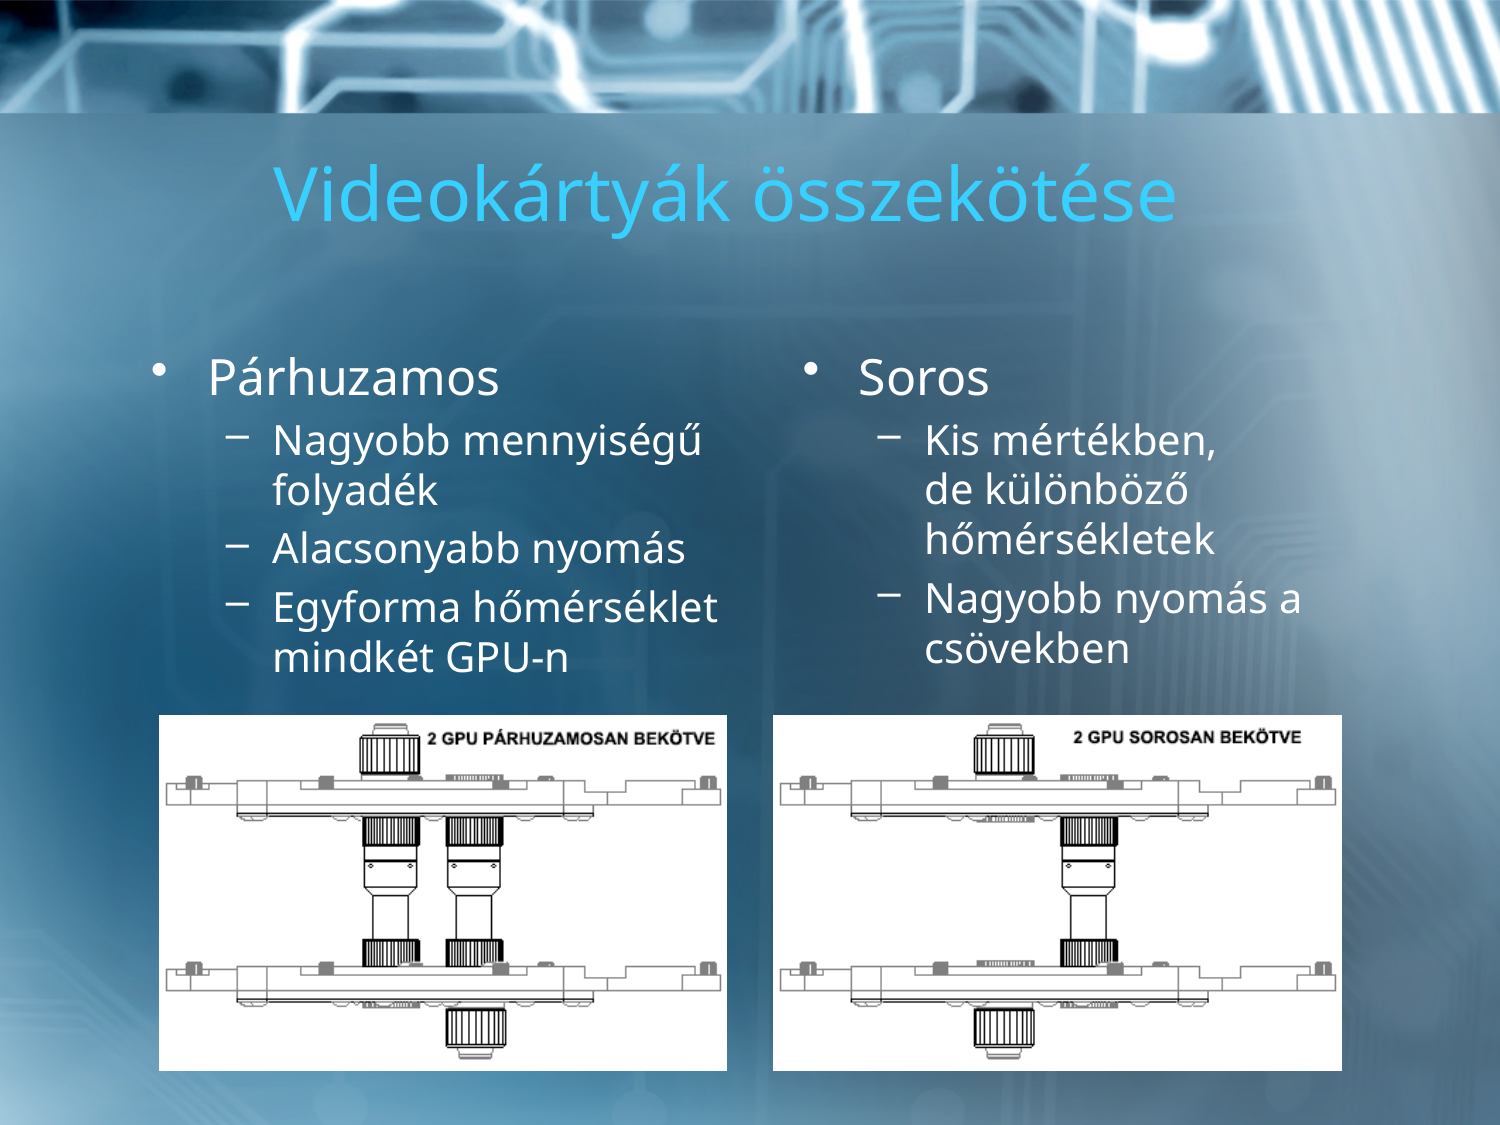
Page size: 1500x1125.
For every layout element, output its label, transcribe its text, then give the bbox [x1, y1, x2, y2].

list Párhuzamos Nagyobb mennyiségű folyadék Alacsonyabb nyomás Egyforma hőmérséklet mindkét GPU-n [135, 338, 735, 1012]
title Videokártyák összekötése [14, 132, 1439, 250]
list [159, 715, 728, 1071]
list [773, 715, 1342, 1071]
list Soros Kis mértékben, de különböző hőmérsékletek Nagyobb nyomás a csövekben [787, 337, 1471, 1012]
picture [0, 0, 1500, 1125]
